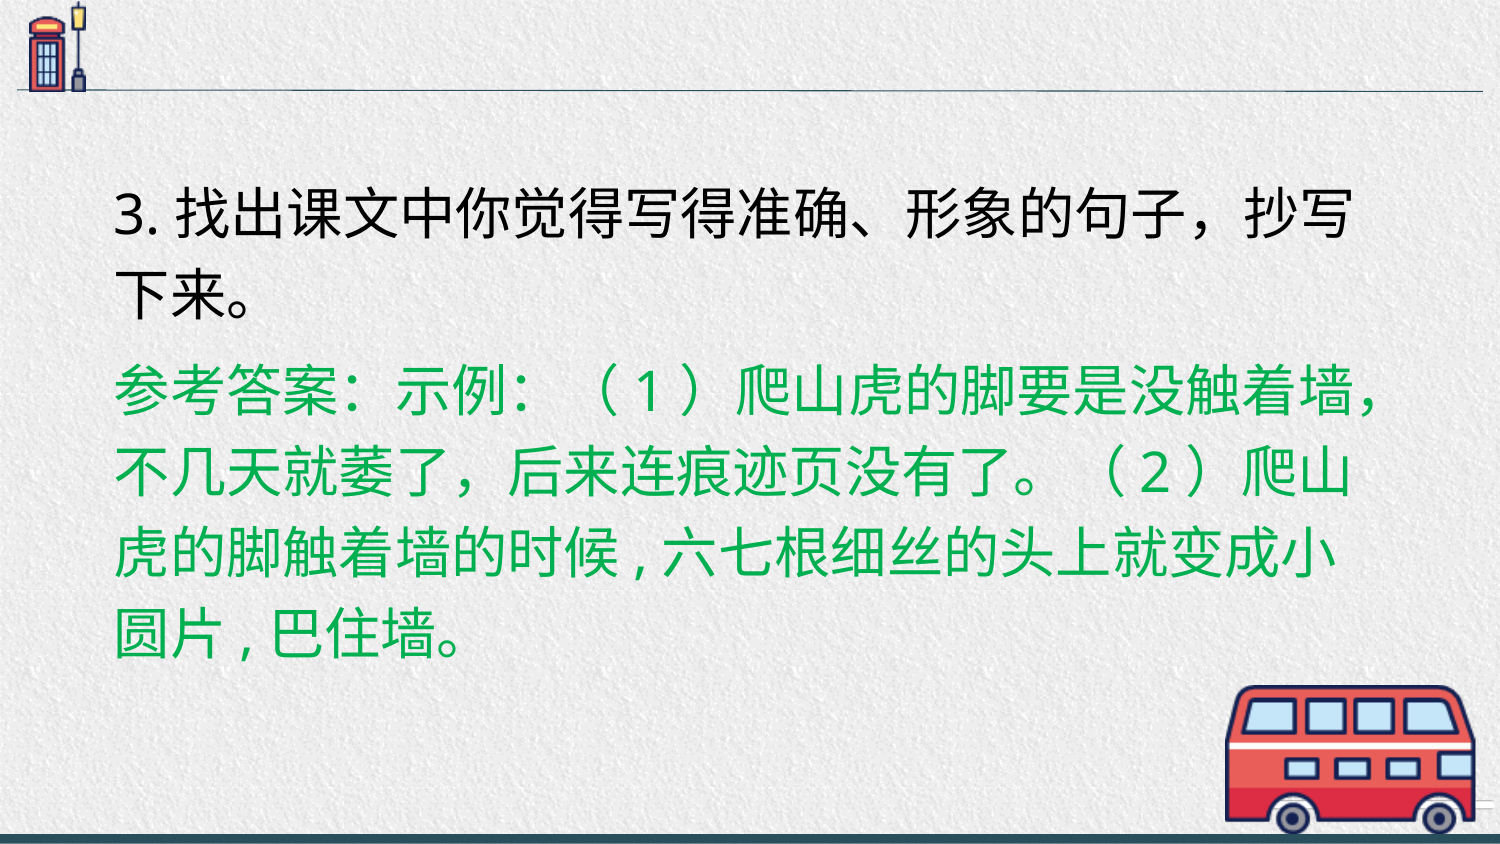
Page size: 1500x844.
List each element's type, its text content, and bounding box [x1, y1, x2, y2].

list 3.找出课文中你觉得写得准确、形象的句子，抄写下来。 参考答案：示例：（1）爬山虎的脚要是没触着墙，不几天就萎了，后来连痕迹页没有了。（2）爬山虎的脚触着墙的时候,六七根细丝的头上就变成小圆片,巴住墙。 [102, 158, 1387, 691]
picture [0, 0, 1500, 834]
